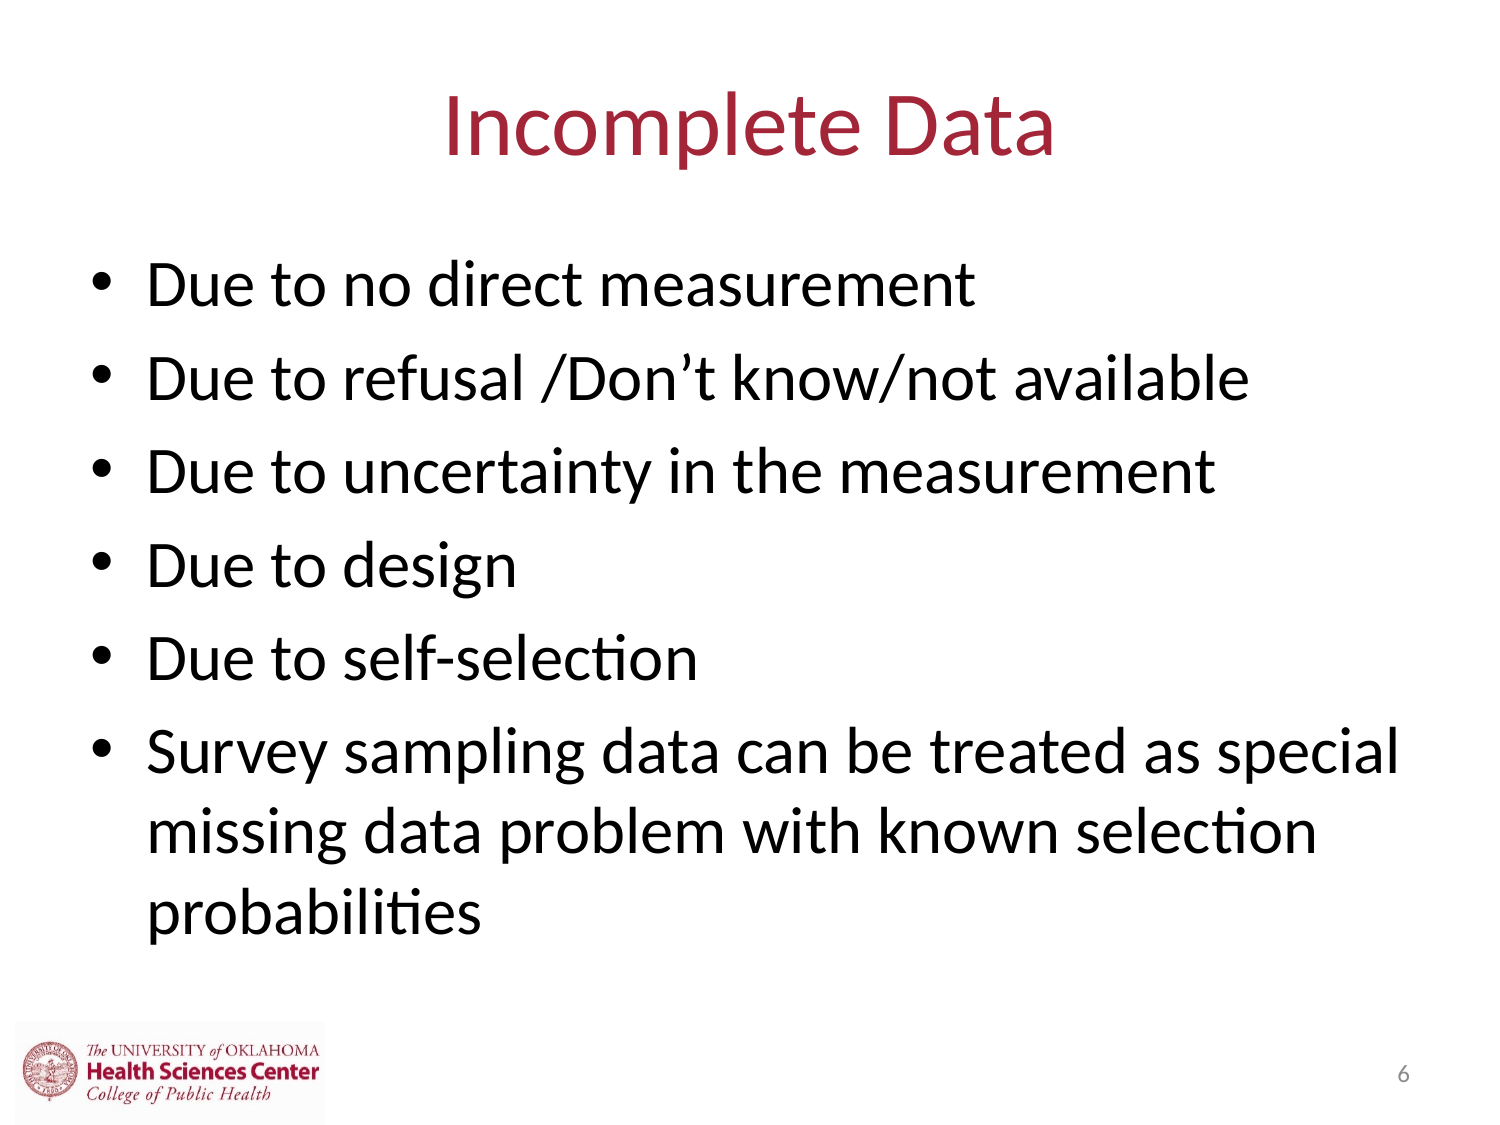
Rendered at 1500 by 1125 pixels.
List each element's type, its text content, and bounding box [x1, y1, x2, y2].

slide_number 6 [1074, 1042, 1425, 1103]
list Due to no direct measurement Due to refusal /Don’t know/not available Due to uncertainty in the measurement Due to design Due to self-selection Survey sampling data can be treated as special missing data problem with known selection probabilities [75, 232, 1425, 975]
title Incomplete Data [75, 24, 1425, 213]
picture [15, 1022, 325, 1125]
